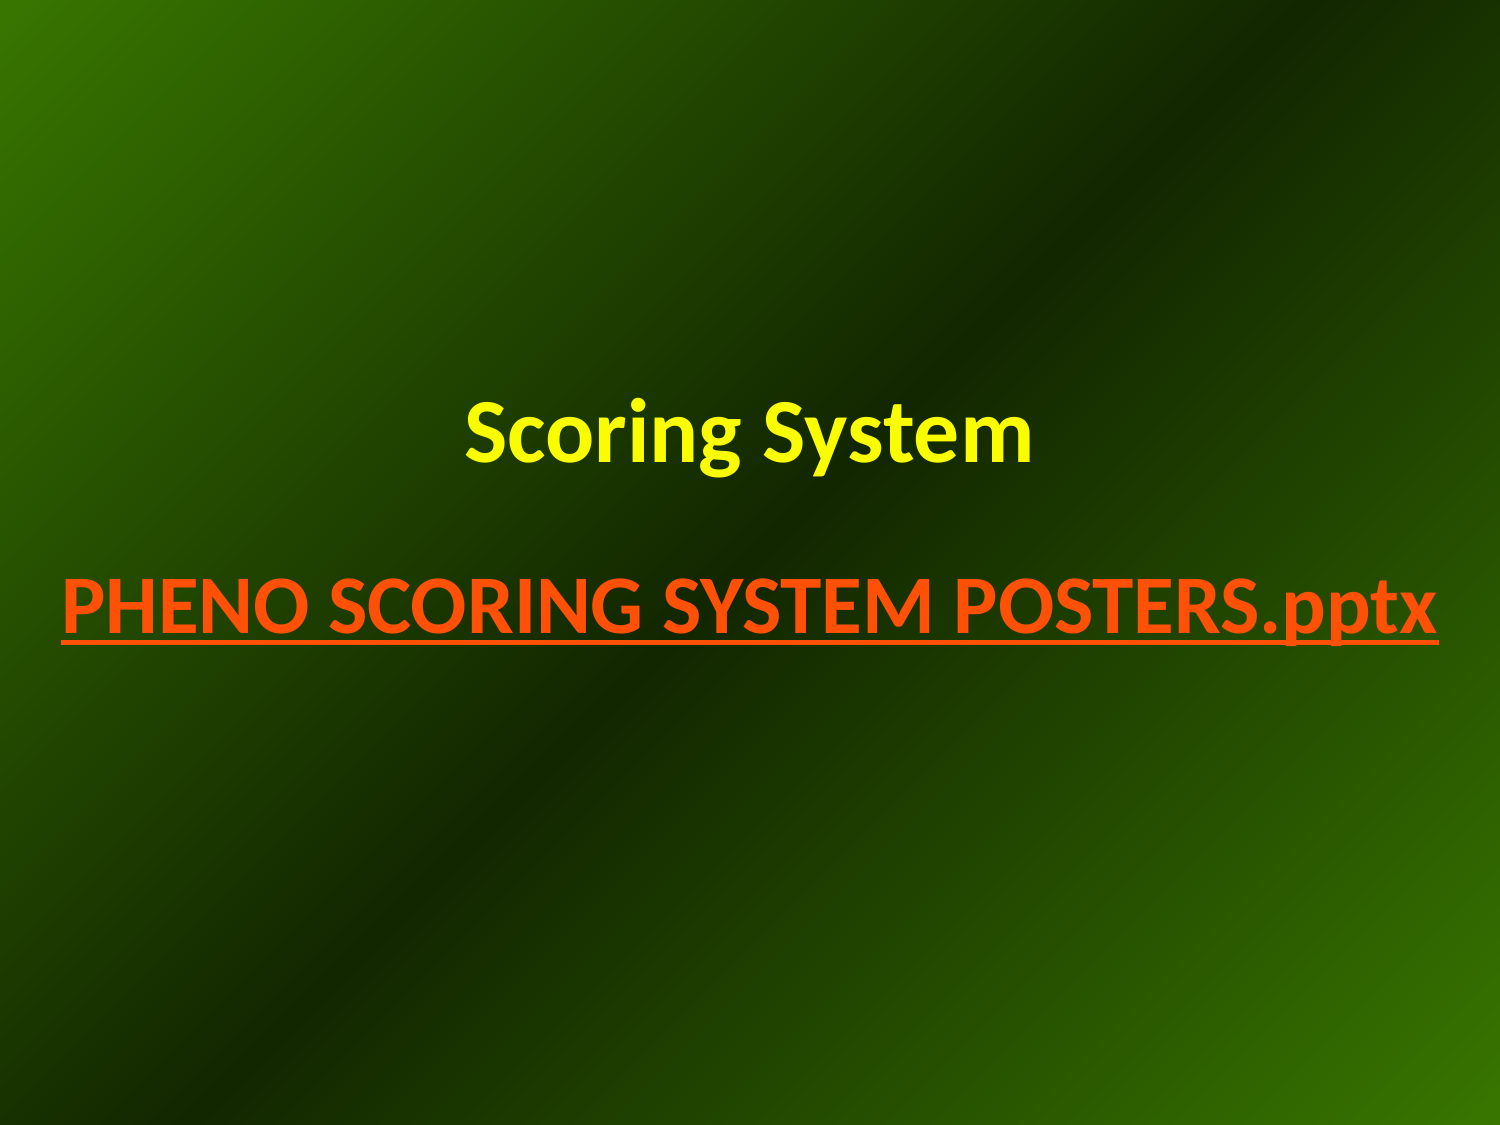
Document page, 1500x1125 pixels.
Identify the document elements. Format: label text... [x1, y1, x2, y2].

title Scoring System PHENO SCORING SYSTEM POSTERS.pptx [0, 363, 1500, 997]
